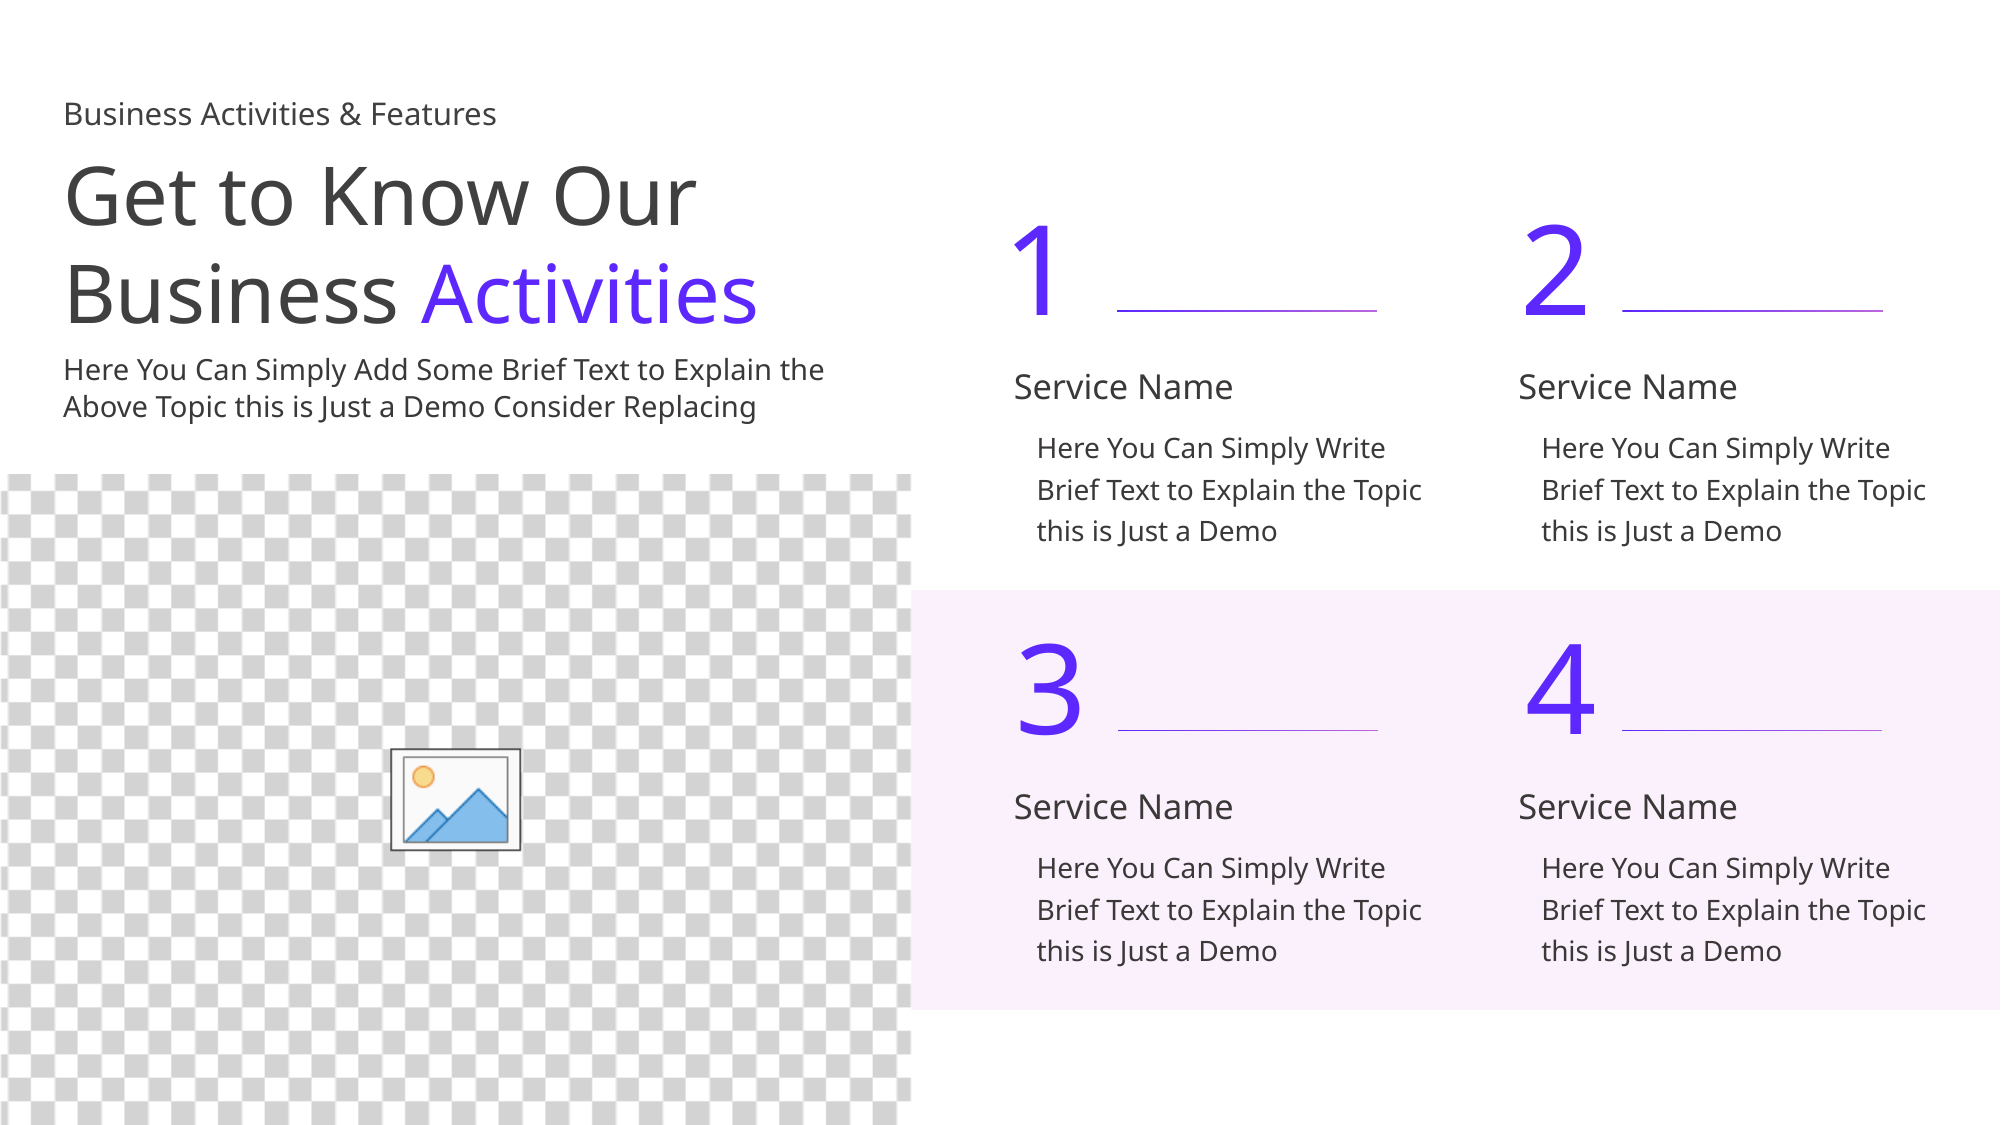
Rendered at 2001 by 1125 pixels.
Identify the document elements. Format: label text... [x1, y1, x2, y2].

text_box Here You Can Simply Write Brief Text to Explain the Topic this is Just a Demo [1021, 414, 1438, 555]
text_box 1 [988, 183, 1090, 348]
text_box Service Name [1503, 357, 1965, 414]
text_box 2 [1505, 183, 1607, 348]
text_box Here You Can Simply Add Some Brief Text to Explain the Above Topic this is Just a Demo Consider Replacing [48, 341, 912, 431]
text_box Service Name [999, 357, 1461, 414]
text_box Here You Can Simply Write Brief Text to Explain the Topic this is Just a Demo [1526, 835, 1942, 975]
text_box Service Name [999, 777, 1461, 834]
text_box Here You Can Simply Write Brief Text to Explain the Topic this is Just a Demo [1526, 414, 1942, 555]
text_box Here You Can Simply Write Brief Text to Explain the Topic this is Just a Demo [1021, 835, 1438, 975]
text_box 4 [1510, 602, 1613, 768]
text_box [912, 589, 2000, 1011]
picture [0, 474, 912, 1125]
text_box Business Activities & Features [48, 86, 912, 137]
text_box Get to Know Our Business Activities [48, 137, 912, 341]
text_box 3 [1000, 602, 1102, 768]
text_box Service Name [1503, 777, 1965, 834]
